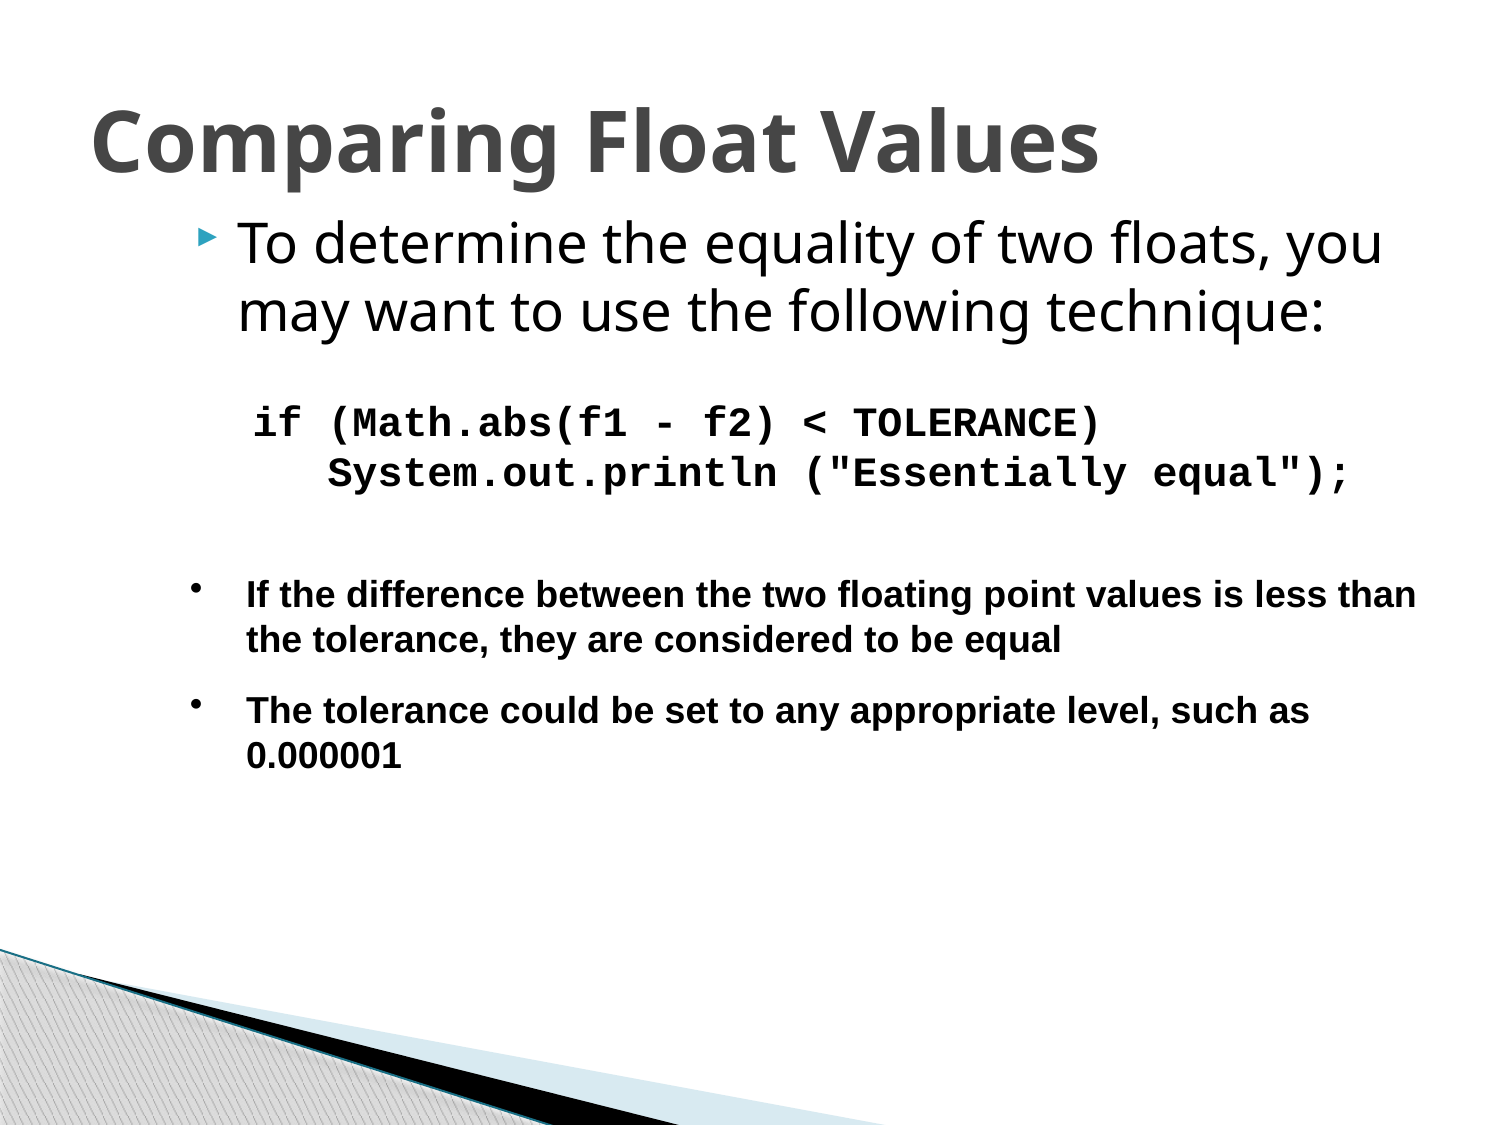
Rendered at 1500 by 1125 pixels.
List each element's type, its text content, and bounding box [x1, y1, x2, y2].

text_box if (Math.abs(f1 - f2) < TOLERANCE) System.out.println ("Essentially equal"); [237, 387, 1368, 503]
text_box If the difference between the two floating point values is less than the tolerance, they are considered to be equal The tolerance could be set to any appropriate level, such as 0.000001 [174, 562, 1475, 950]
title Comparing Float Values [75, 45, 1425, 233]
list To determine the equality of two floats, you may want to use the following technique: [162, 200, 1463, 363]
